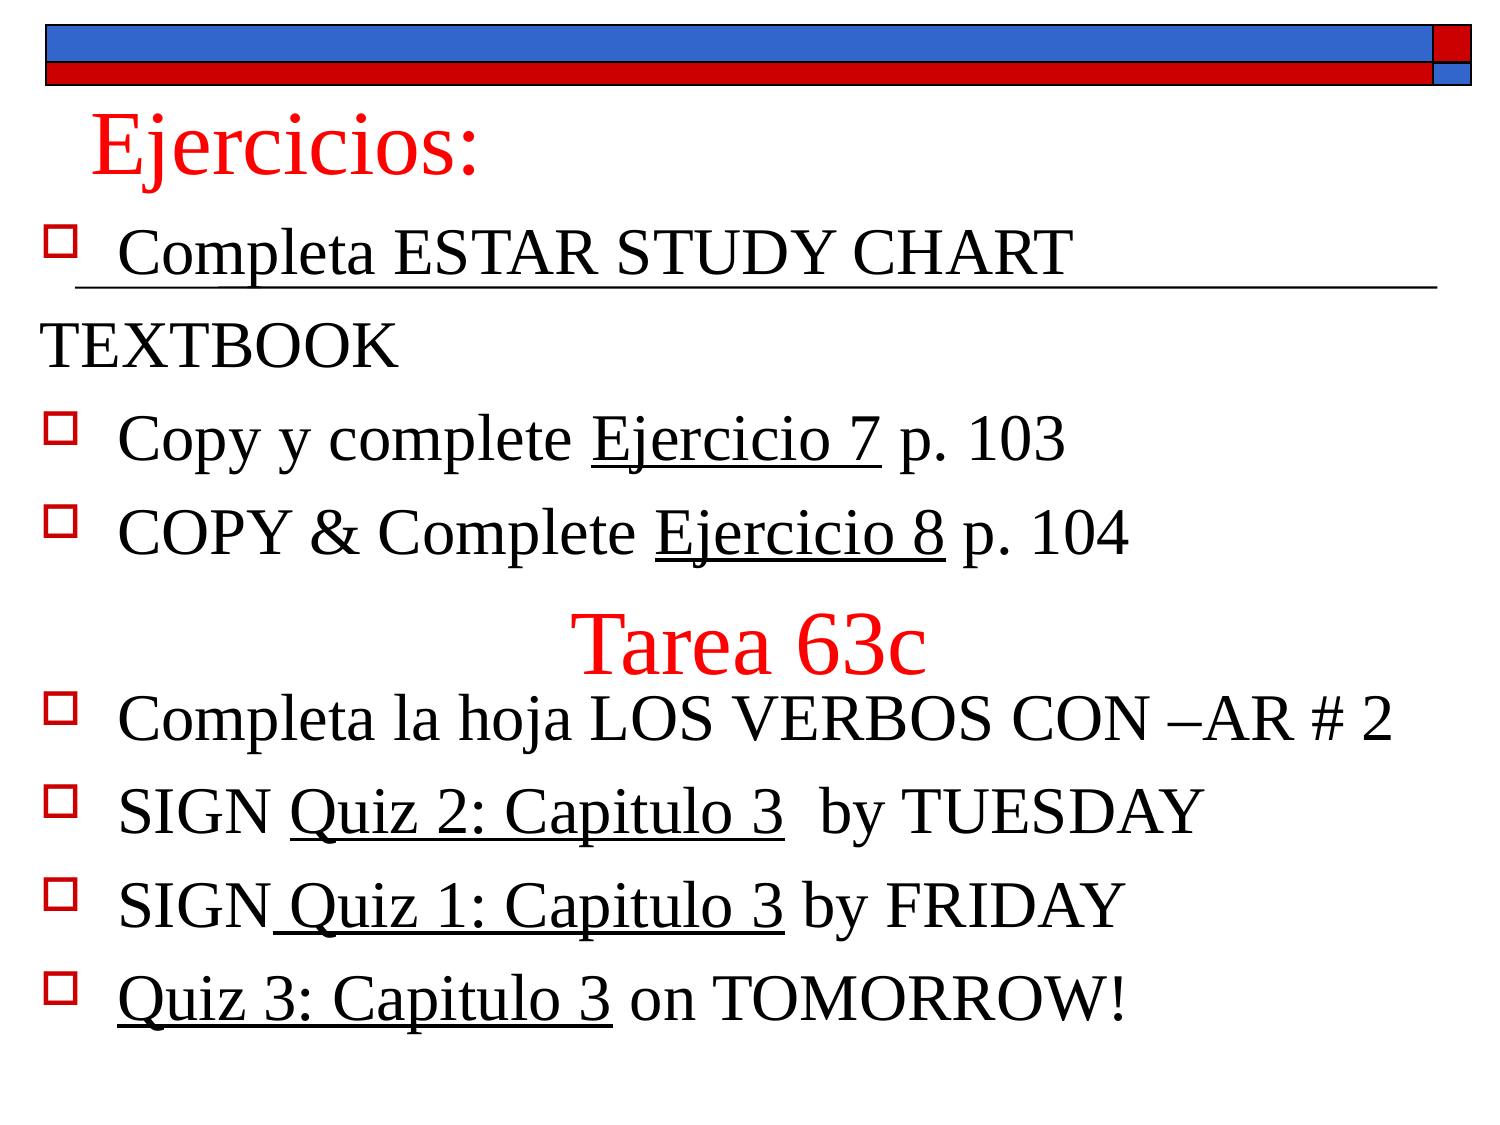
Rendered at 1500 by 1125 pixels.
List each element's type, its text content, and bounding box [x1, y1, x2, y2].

list Completa ESTAR STUDY CHART TEXTBOOK Copy y complete Ejercicio 7 p. 103 COPY & Complete Ejercicio 8 p. 104 Completa la hoja LOS VERBOS CON –AR # 2 SIGN Quiz 2: Capitulo 3 by TUESDAY SIGN Quiz 1: Capitulo 3 by FRIDAY Quiz 3: Capitulo 3 on TOMORROW! [24, 200, 1425, 906]
title Ejercicios: [75, 12, 1425, 200]
text_box Tarea 63c [74, 512, 1425, 700]
